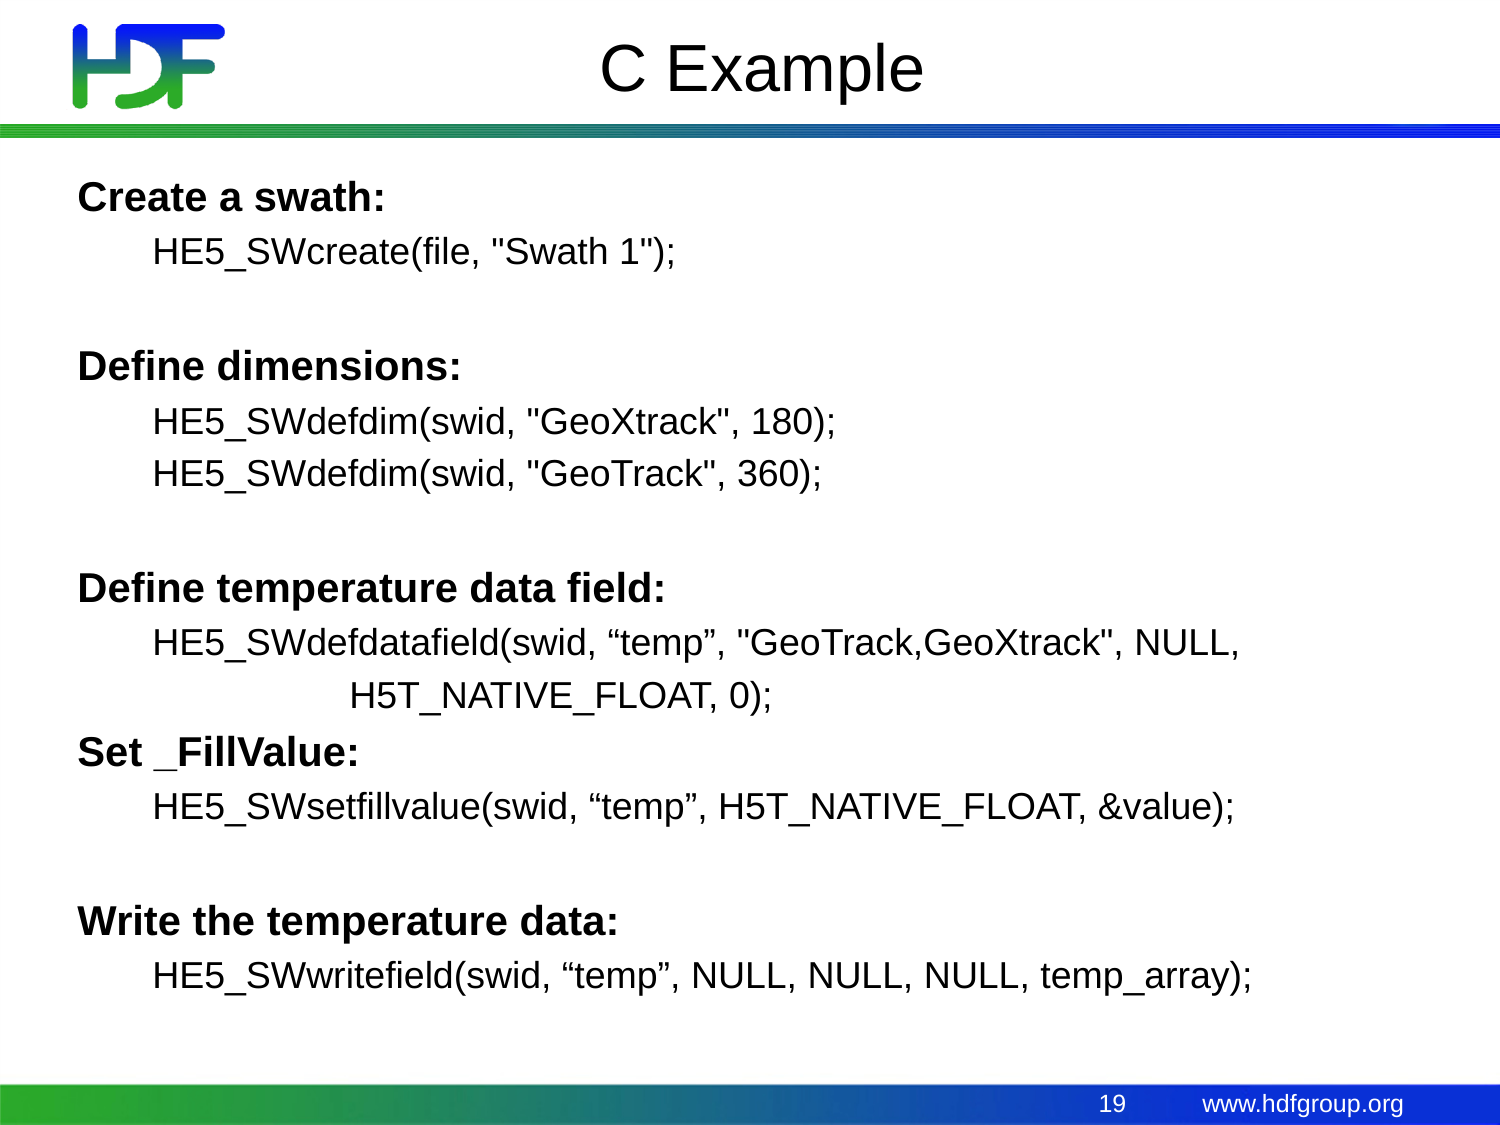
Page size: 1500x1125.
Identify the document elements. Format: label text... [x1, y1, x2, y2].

list Create a swath: HE5_SWcreate(file, "Swath 1"); Define dimensions: HE5_SWdefdim(swid, "GeoXtrack", 180); HE5_SWdefdim(swid, "GeoTrack", 360); Define temperature data field: HE5_SWdefdatafield(swid, “temp”, "GeoTrack,GeoXtrack", NULL, H5T_NATIVE_FLOAT, 0); Set _FillValue: HE5_SWsetfillvalue(swid, “temp”, H5T_NATIVE_FLOAT, &value); Write the temperature data: HE5_SWwritefield(swid, “temp”, NULL, NULL, NULL, temp_array); [62, 162, 1451, 1063]
slide_number 19 [1049, 1087, 1176, 1125]
title C Example [187, 24, 1338, 113]
picture [0, 0, 1500, 1125]
